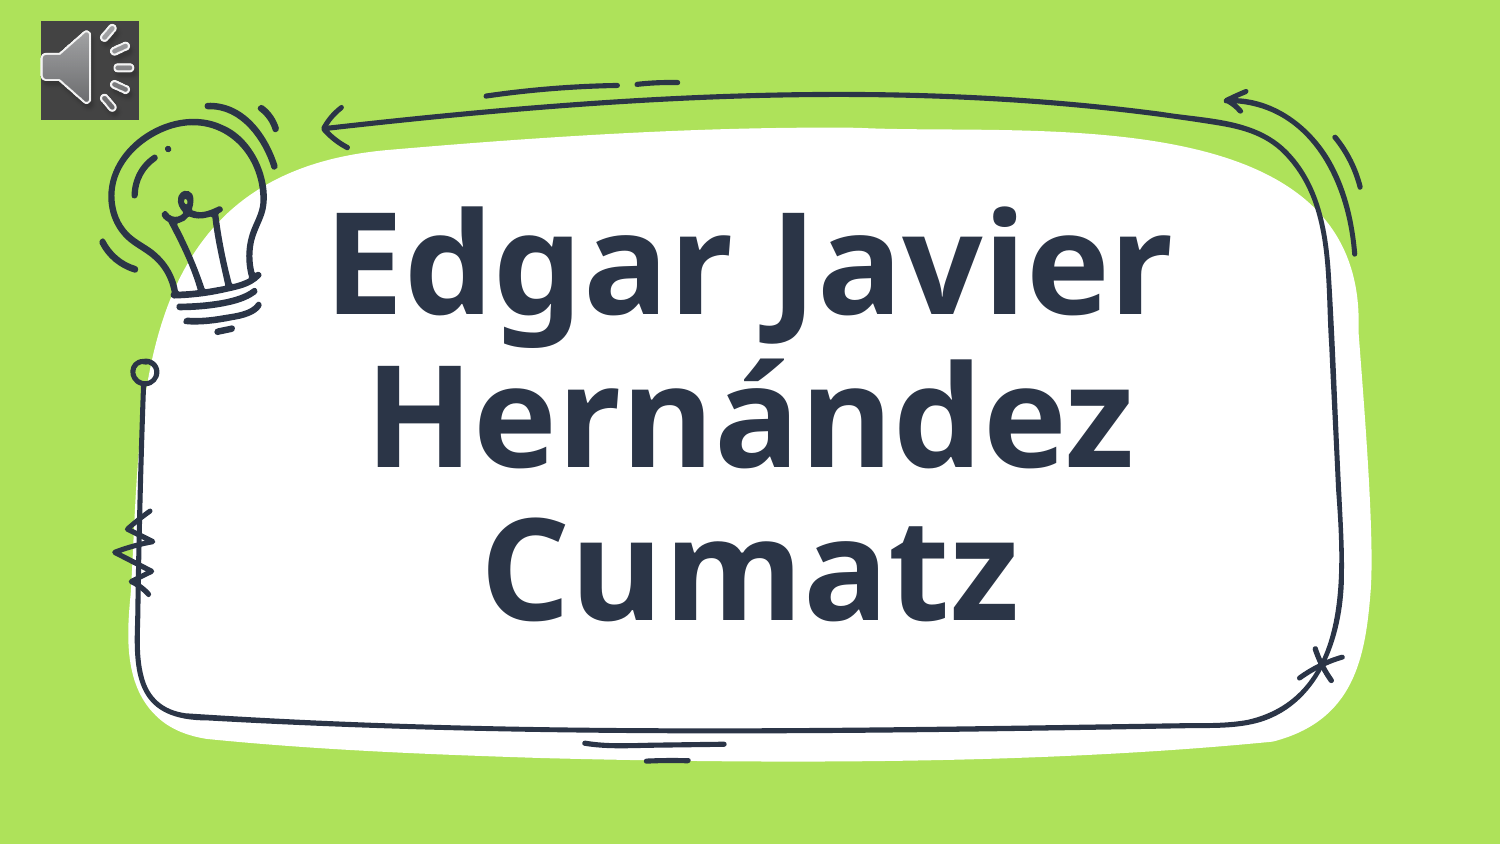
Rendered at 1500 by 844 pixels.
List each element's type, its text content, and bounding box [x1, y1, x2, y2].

title Edgar Javier Hernández Cumatz [306, 284, 1194, 560]
picture [39, 20, 141, 121]
